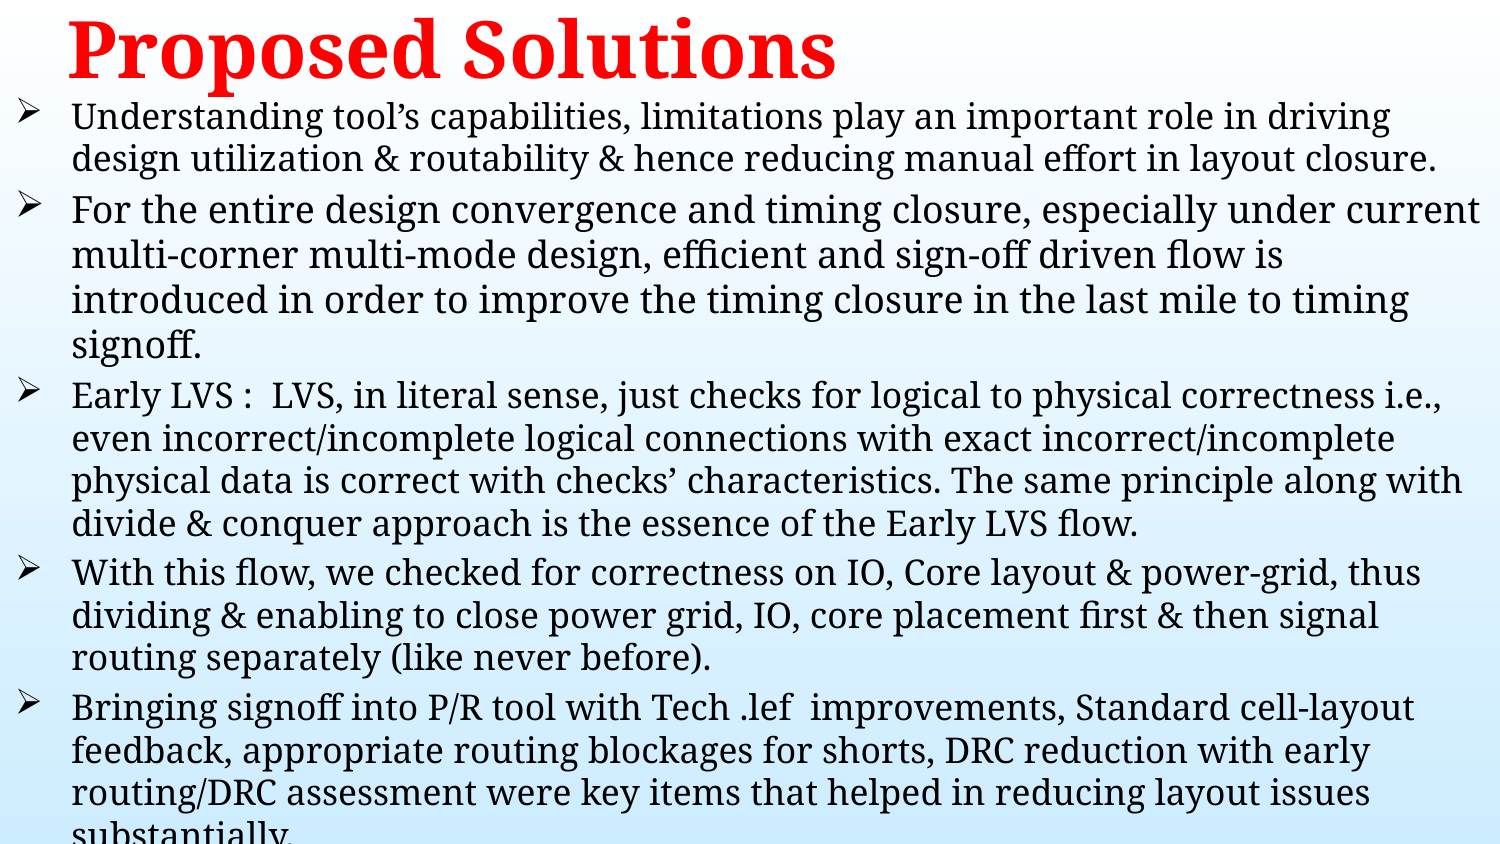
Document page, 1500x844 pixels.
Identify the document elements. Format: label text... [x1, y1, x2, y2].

list Understanding tool’s capabilities, limitations play an important role in driving design utilization & routability & hence reducing manual effort in layout closure. For the entire design convergence and timing closure, especially under current multi-corner multi-mode design, efficient and sign-off driven flow is introduced in order to improve the timing closure in the last mile to timing signoff. Early LVS : LVS, in literal sense, just checks for logical to physical correctness i.e., even incorrect/incomplete logical connections with exact incorrect/incomplete physical data is correct with checks’ characteristics. The same principle along with divide & conquer approach is the essence of the Early LVS flow. With this flow, we checked for correctness on IO, Core layout & power-grid, thus dividing & enabling to close power grid, IO, core placement first & then signal routing separately (like never before). Bringing signoff into P/R tool with Tech .lef improvements, Standard cell-layout feedback, appropriate routing blockages for shorts, DRC reduction with early routing/DRC assessment were key items that helped in reducing layout issues substantially. [0, 86, 1500, 844]
title Proposed Solutions [52, 0, 1440, 86]
